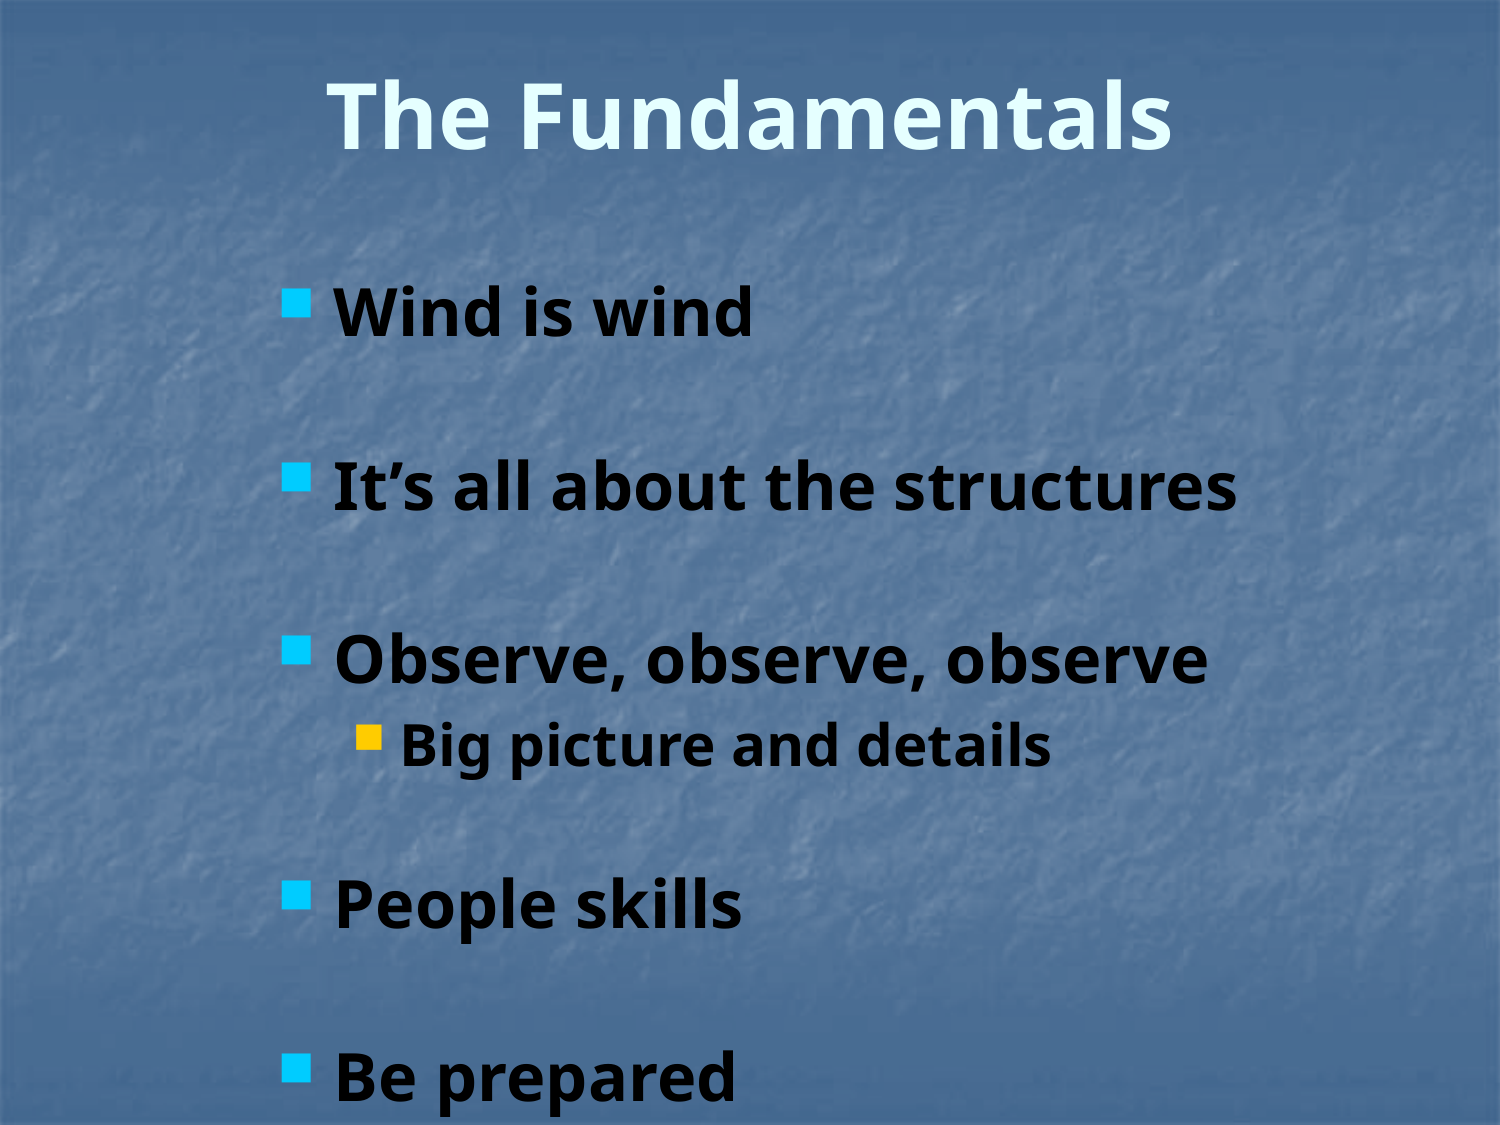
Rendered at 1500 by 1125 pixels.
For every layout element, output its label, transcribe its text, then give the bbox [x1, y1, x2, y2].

list Wind is wind It’s all about the structures Observe, observe, observe Big picture and details People skills Be prepared [262, 262, 1276, 1125]
title The Fundamentals [74, 0, 1426, 226]
